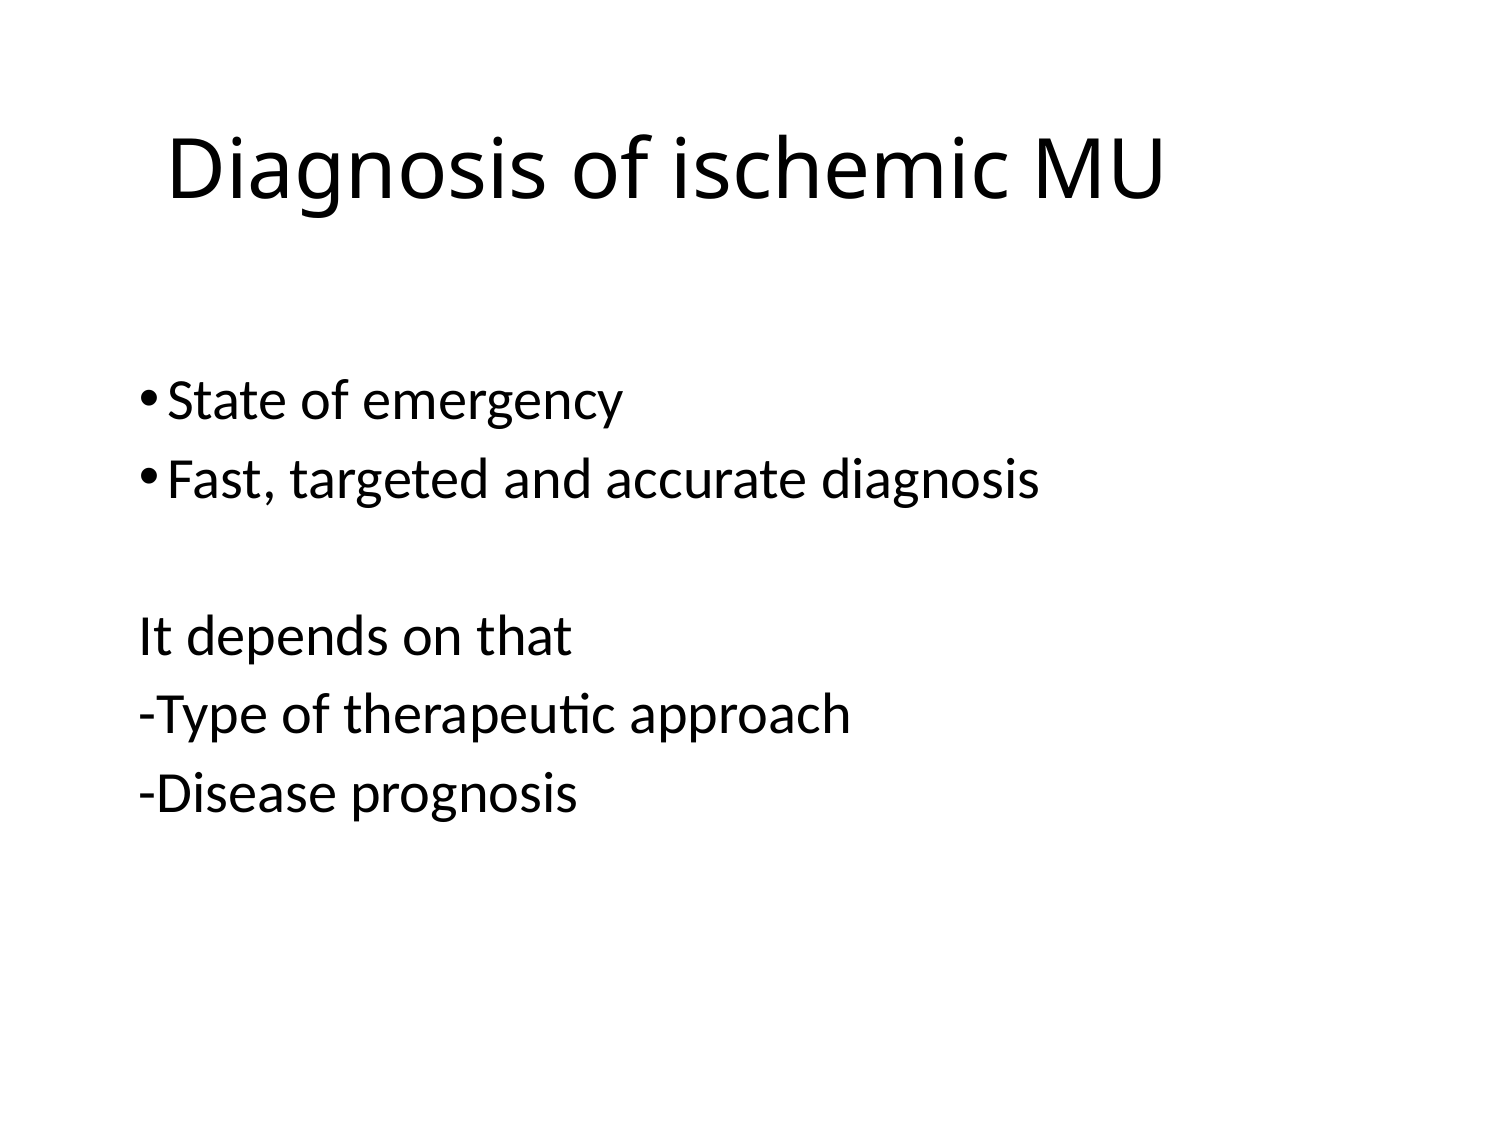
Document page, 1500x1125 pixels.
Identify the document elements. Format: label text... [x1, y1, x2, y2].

title Diagnosis of ischemic MU [103, 59, 1397, 278]
list State of emergency Fast, targeted and accurate diagnosis It depends on that -Type of therapeutic approach -Disease prognosis [123, 361, 1438, 870]
